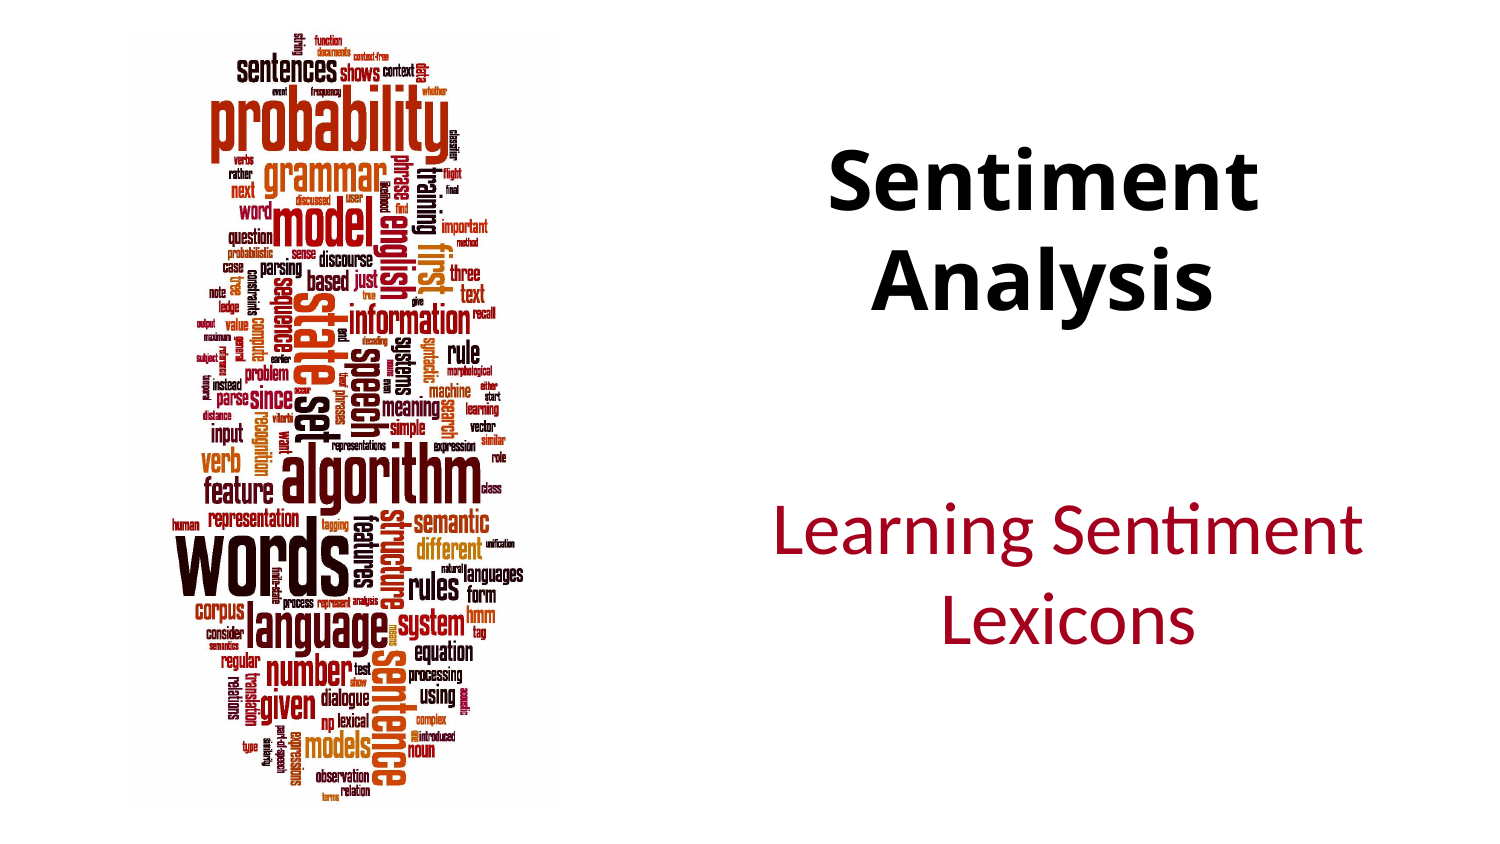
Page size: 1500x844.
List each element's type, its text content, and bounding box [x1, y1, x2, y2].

picture [128, 27, 563, 810]
subtitle Learning Sentiment Lexicons [750, 471, 1388, 747]
title Sentiment Analysis [650, 21, 1438, 335]
